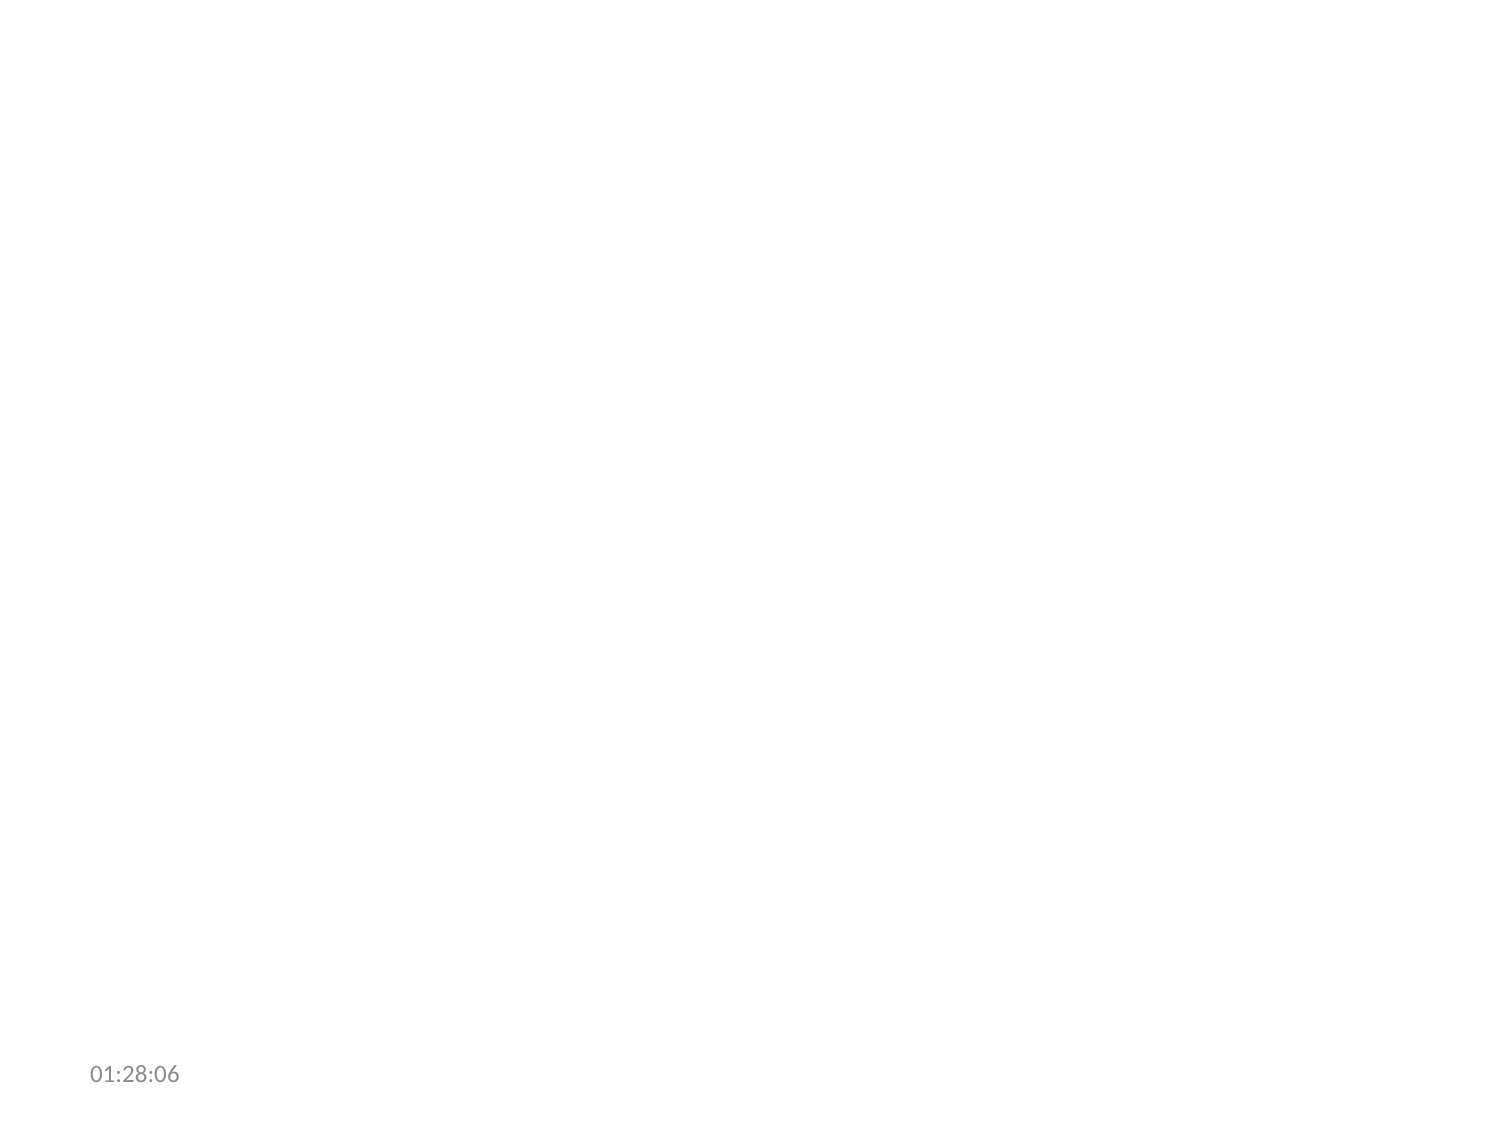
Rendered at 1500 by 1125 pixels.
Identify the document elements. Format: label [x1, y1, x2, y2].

slide_number [75, 1042, 425, 1103]
